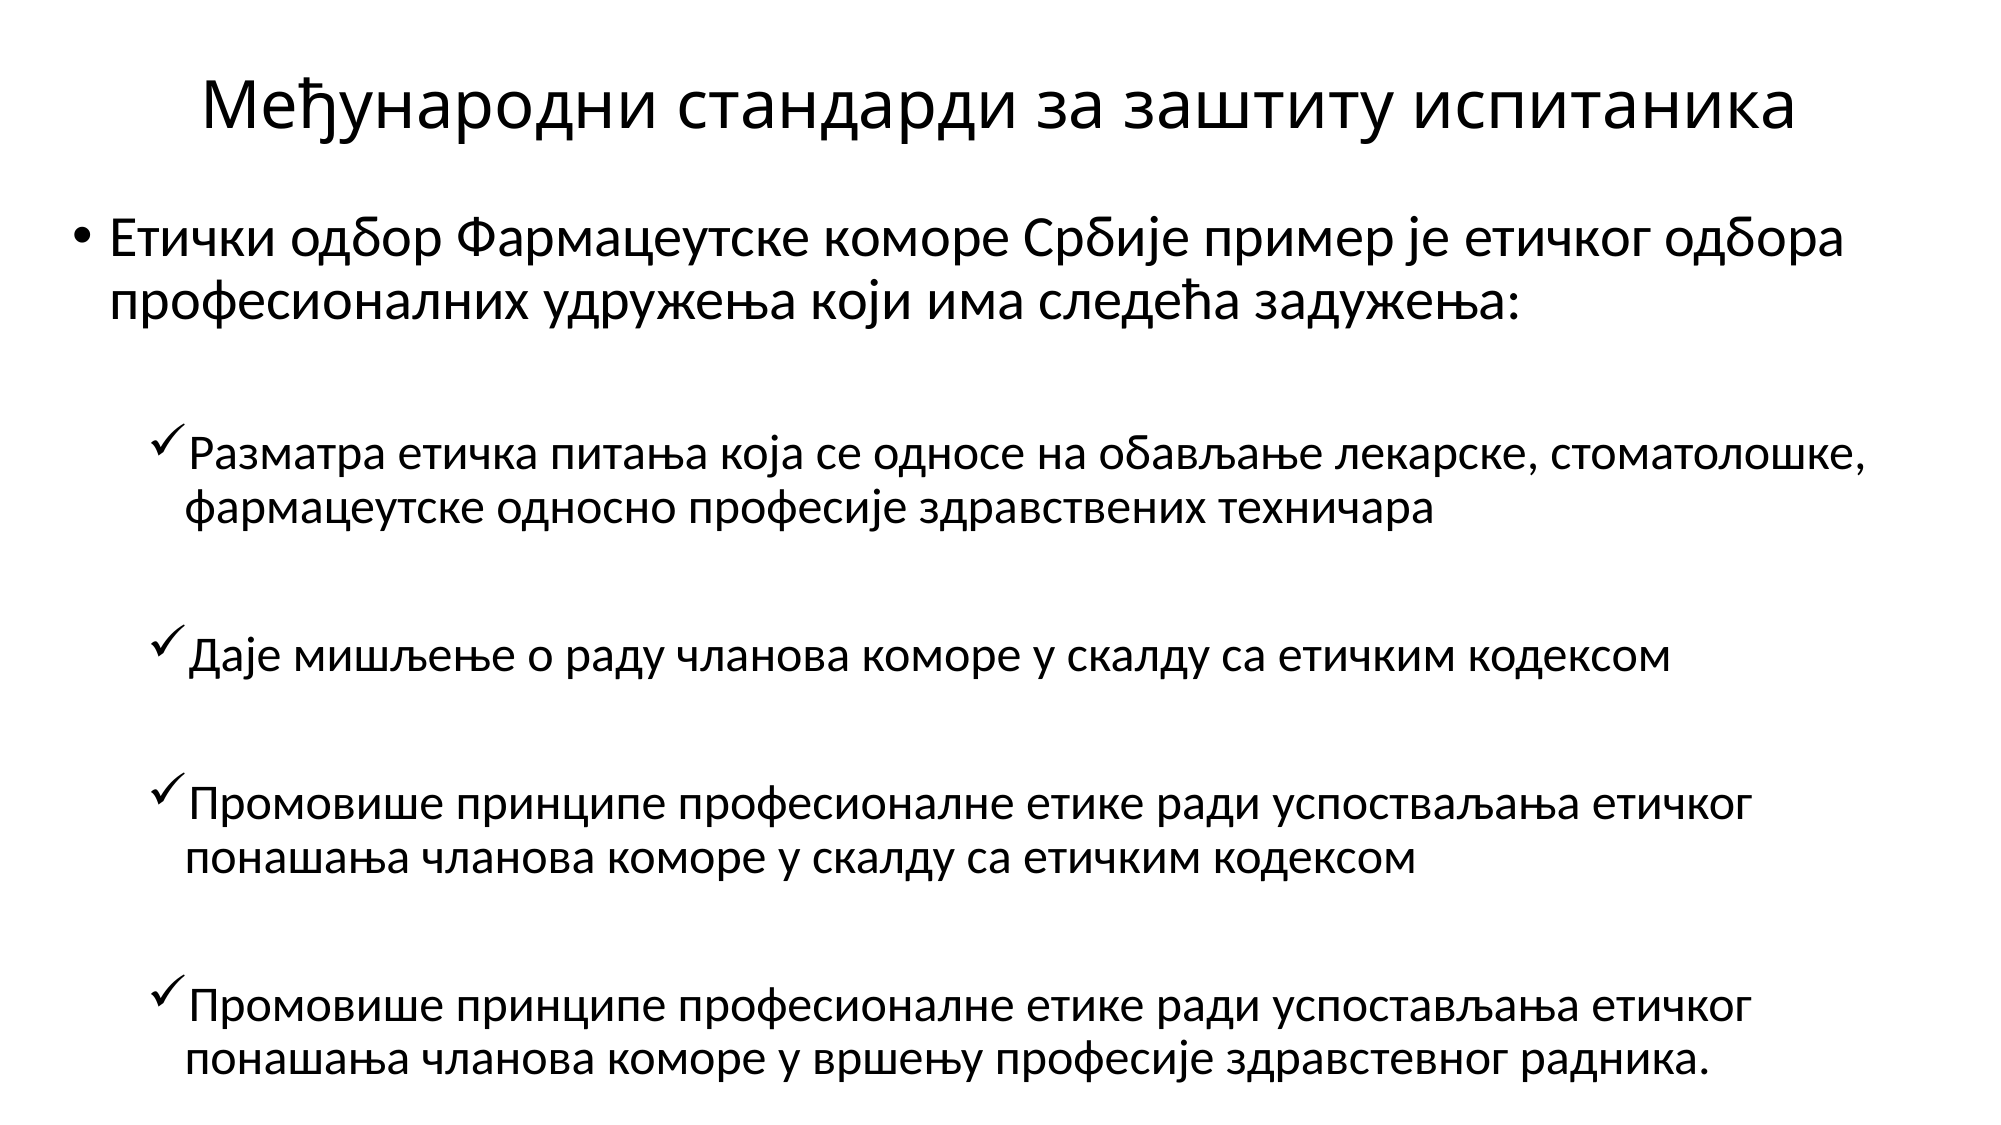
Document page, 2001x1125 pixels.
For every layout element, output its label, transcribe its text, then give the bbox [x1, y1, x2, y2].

title Међународни стандарди за заштиту испитаника [137, 52, 1863, 161]
list Етички одбор Фармацеутске коморе Србије пример је етичког одбора професионалних удружења који има следећа задужења: Разматра етичка питања која се односе на обављање лекарске, стоматолошке, фармацеутске односно професије здравствених техничара Даје мишљење о раду чланова коморе у скалду са етичким кодексом Промовише принципе професионалне етике ради успостваљања етичког понашања чланова коморе у скалду са етичким кодексом Промовише принципе професионалне етике ради успостављања етичког понашања чланова коморе у вршењу професије здравстевног радника. [57, 198, 1948, 1067]
